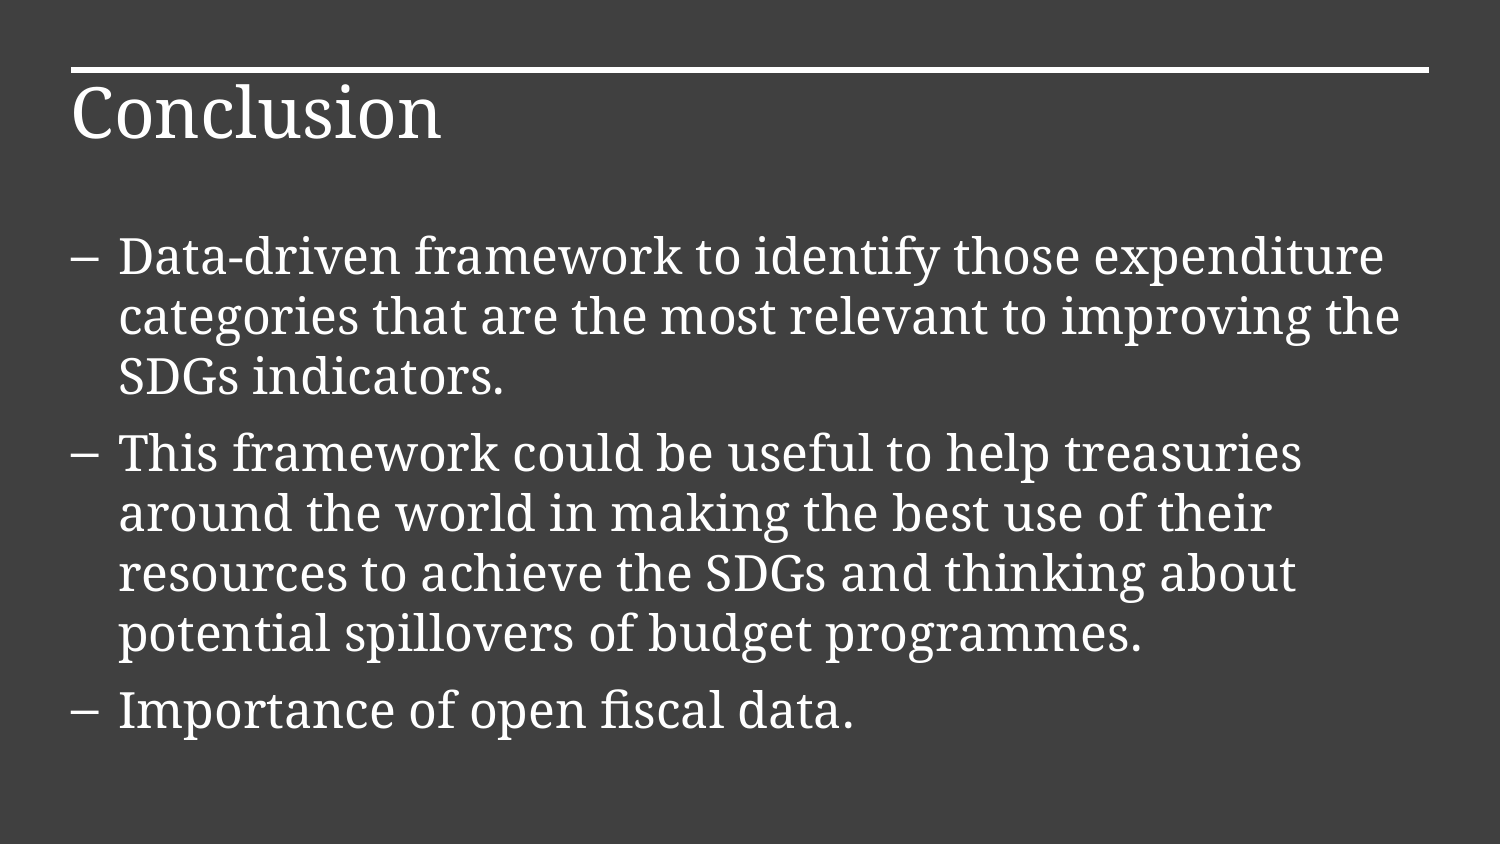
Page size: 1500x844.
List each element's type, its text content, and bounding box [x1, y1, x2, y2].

list Data-driven framework to identify those expenditure categories that are the most relevant to improving the SDGs indicators. This framework could be useful to help treasuries around the world in making the best use of their resources to achieve the SDGs and thinking about potential spillovers of budget programmes. Importance of open fiscal data. [70, 224, 1430, 761]
list Conclusion [70, 67, 1430, 183]
